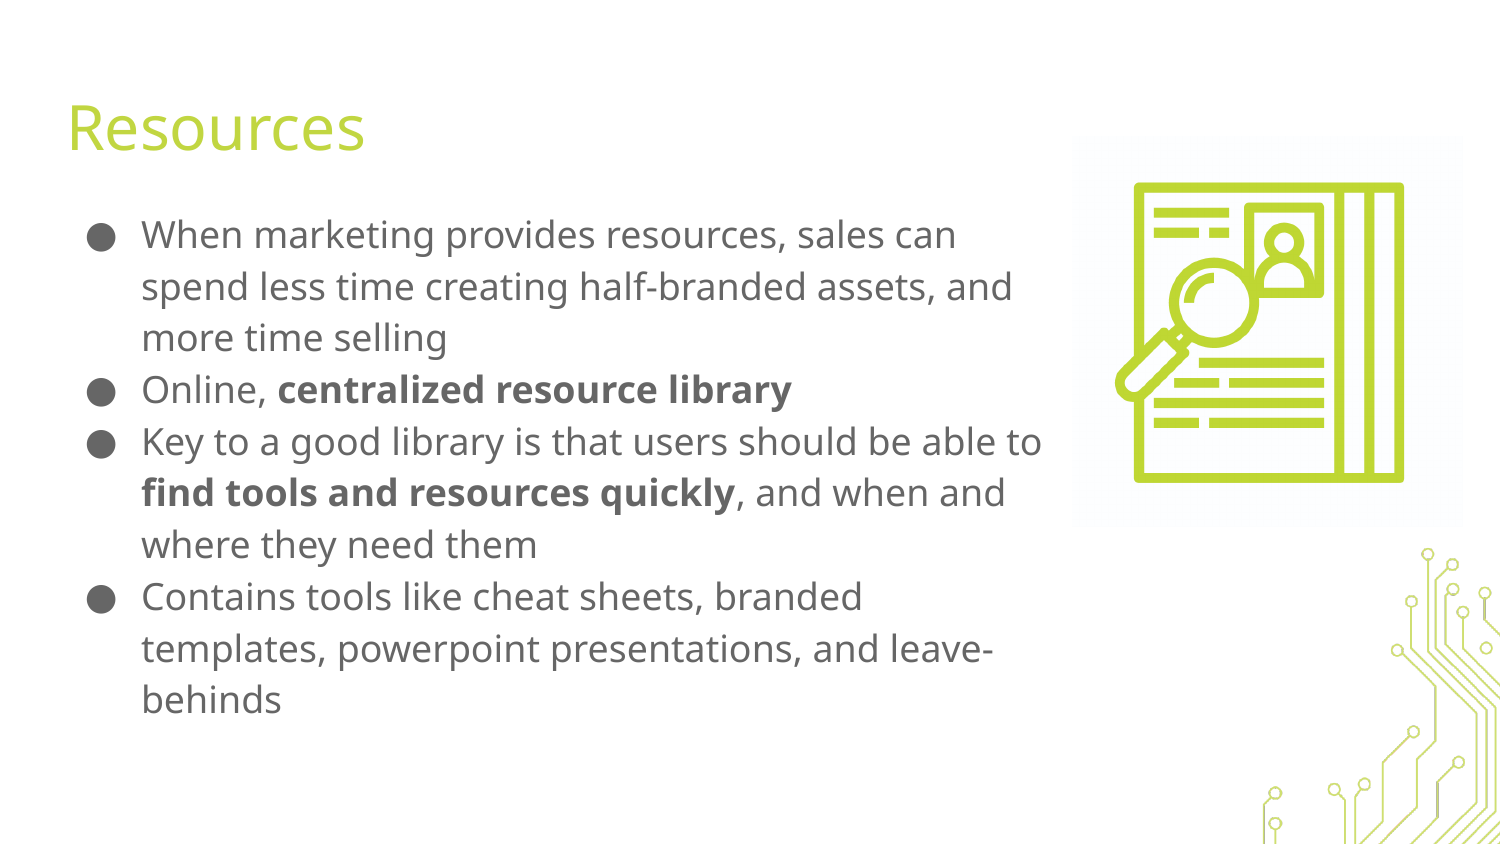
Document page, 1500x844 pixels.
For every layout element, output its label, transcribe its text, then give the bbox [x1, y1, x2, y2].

picture [1072, 136, 1463, 527]
list When marketing provides resources, sales can spend less time creating half-branded assets, and more time selling Online, centralized resource library Key to a good library is that users should be able to find tools and resources quickly, and when and where they need them Contains tools like cheat sheets, branded templates, powerpoint presentations, and leave-behinds [51, 189, 1060, 750]
title Resources [51, 72, 1449, 167]
picture [1262, 547, 1500, 844]
